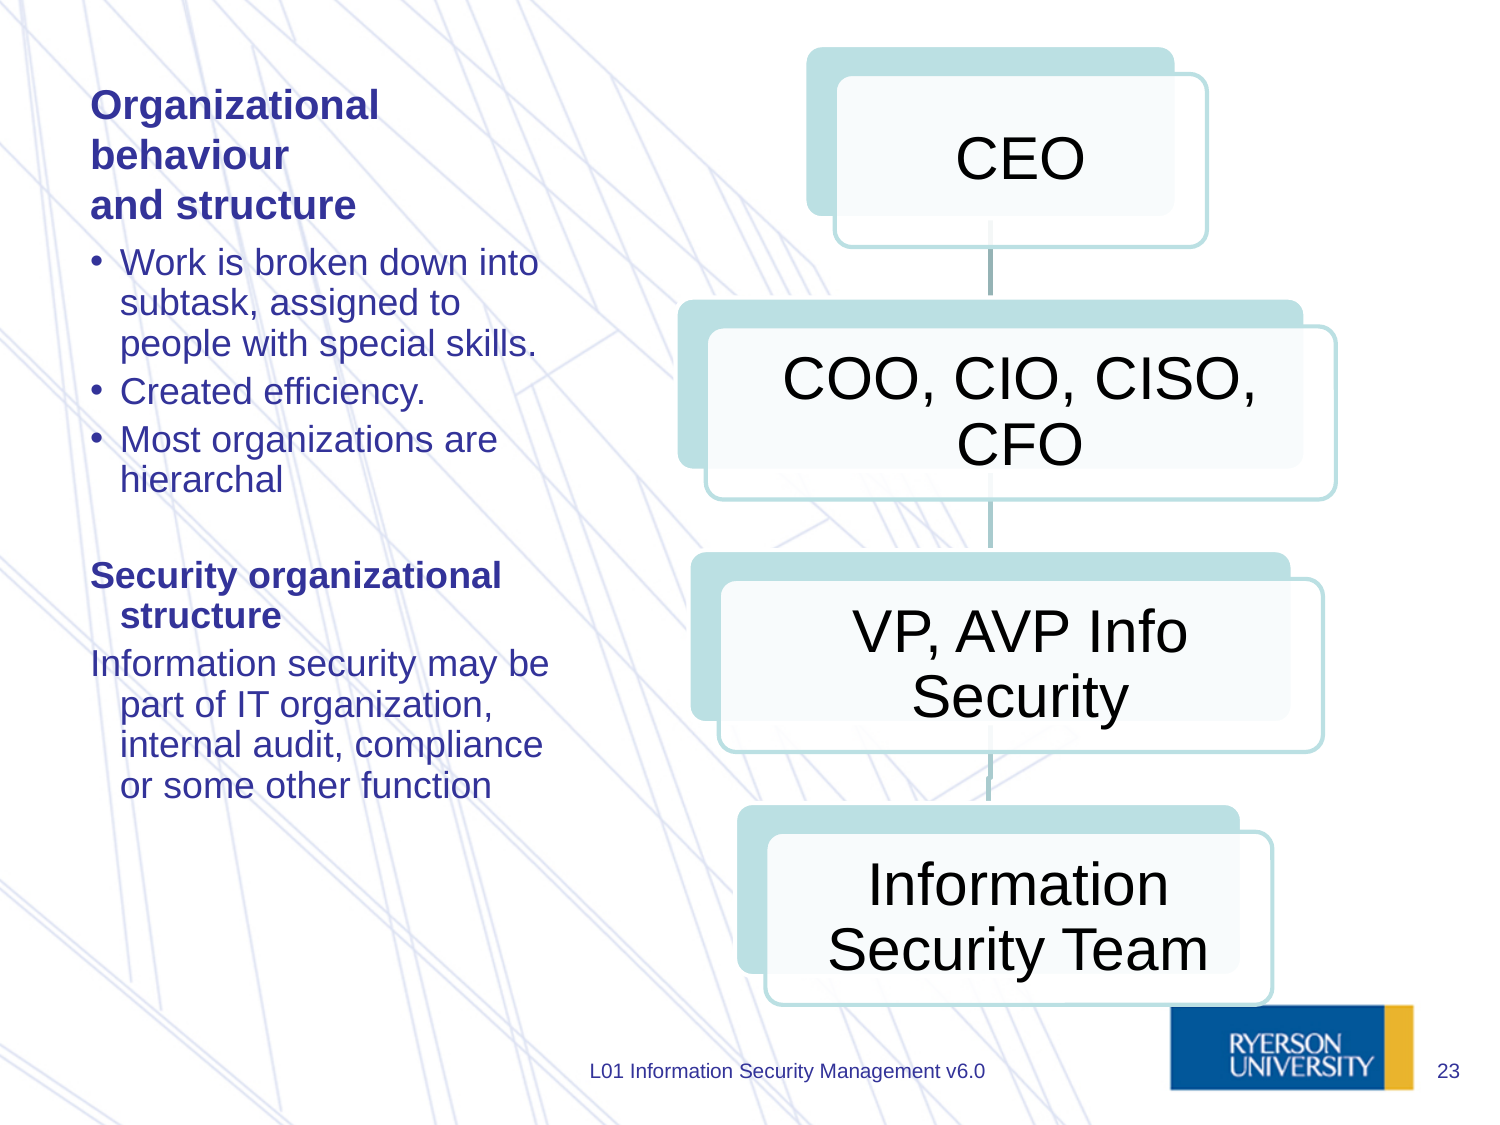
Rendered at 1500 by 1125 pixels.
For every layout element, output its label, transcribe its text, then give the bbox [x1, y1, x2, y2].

footer L01 Information Security Management v6.0 [449, 1049, 1126, 1113]
title Organizational behaviour and structure [74, 44, 569, 235]
list Work is broken down into subtask, assigned to people with special skills. Created efficiency. Most organizations are hierarchal Security organizational structure Information security may be part of IT organization, internal audit, compliance or some other function [74, 235, 569, 1006]
slide_number 23 [1399, 1049, 1476, 1113]
picture [0, 0, 1500, 1125]
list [586, 44, 1426, 1006]
